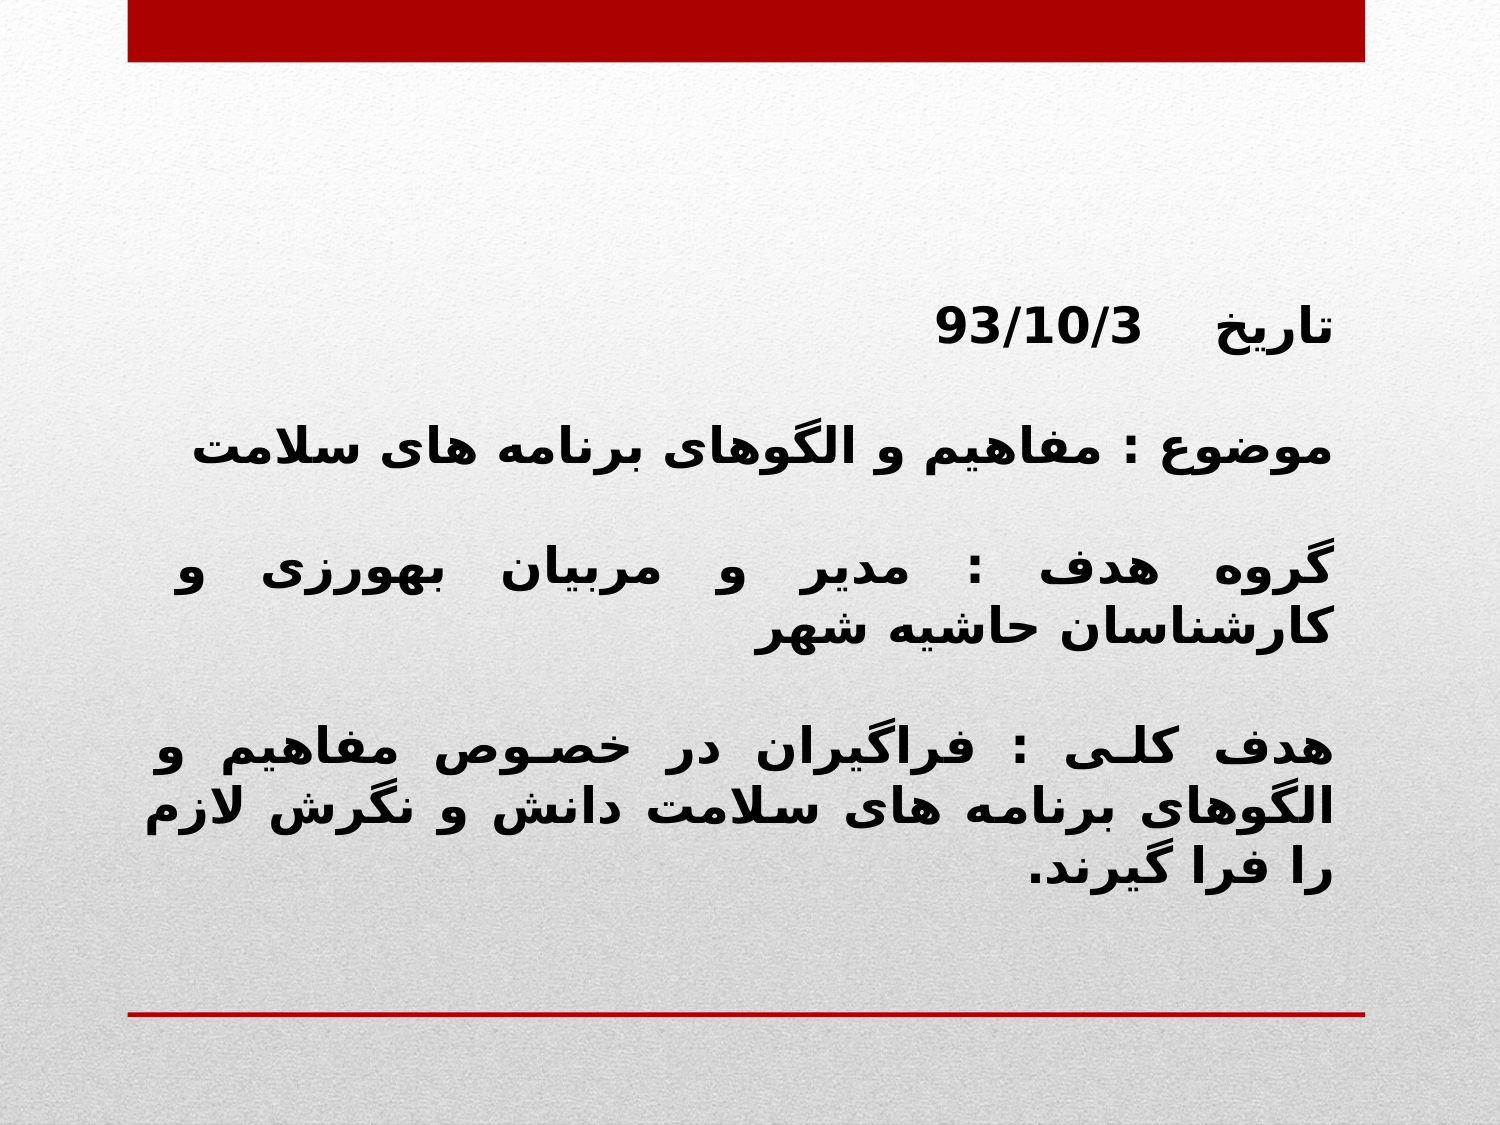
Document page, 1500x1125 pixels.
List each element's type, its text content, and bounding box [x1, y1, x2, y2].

text_box تاریخ 93/10/3 موضوع : مفاهیم و الگوهای برنامه های سلامت گروه هدف : مدیر و مربیان بهورزی و کارشناسان حاشیه شهر هدف کلی : فراگیران در خصوص مفاهیم و الگوهای برنامه های سلامت دانش و نگرش لازم را فرا گیرند. [125, 211, 1350, 962]
